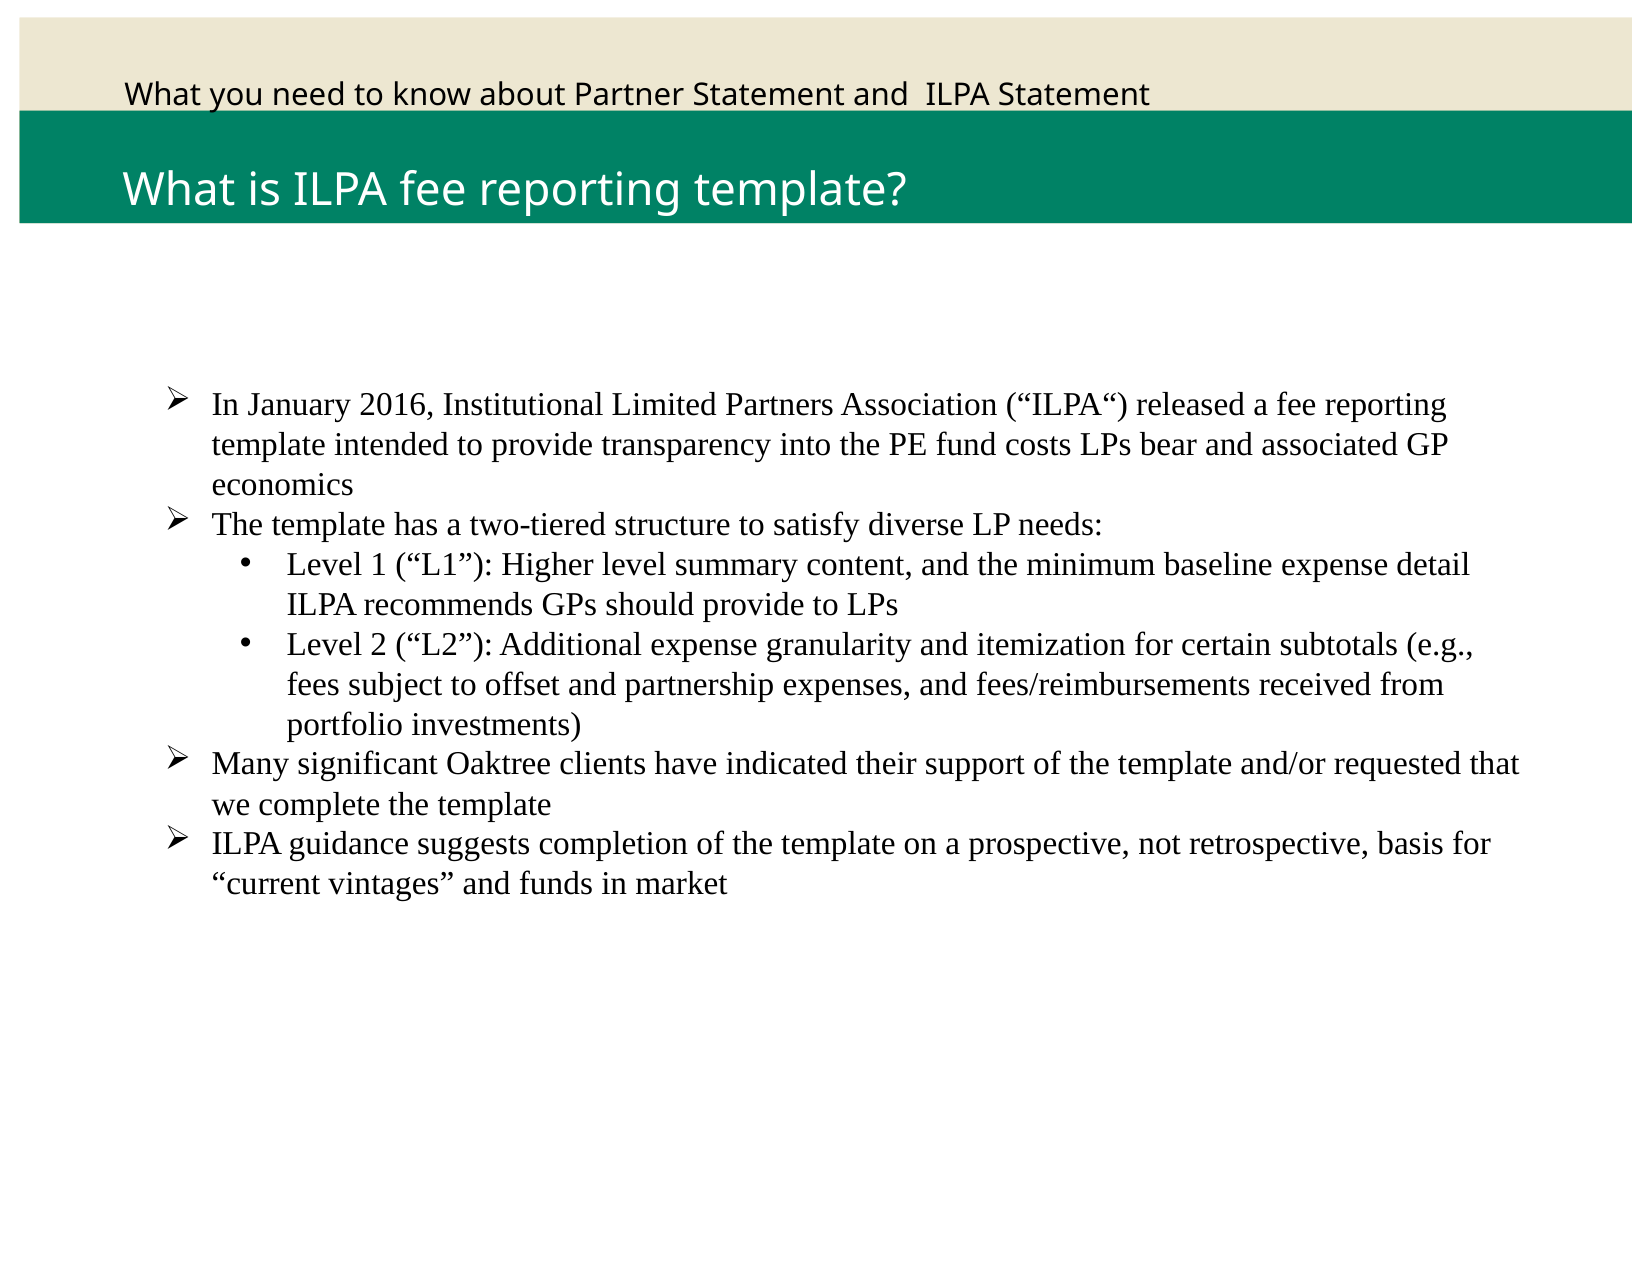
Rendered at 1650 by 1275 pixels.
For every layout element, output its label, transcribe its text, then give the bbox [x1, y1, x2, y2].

title What is ILPA fee reporting template? [105, 142, 1591, 231]
text_box In January 2016, Institutional Limited Partners Association (“ILPA“) released a fee reporting template intended to provide transparency into the PE fund costs LPs bear and associated GP economics The template has a two-tiered structure to satisfy diverse LP needs: Level 1 (“L1”): Higher level summary content, and the minimum baseline expense detail ILPA recommends GPs should provide to LPs Level 2 (“L2”): Additional expense granularity and itemization for certain subtotals (e.g., fees subject to offset and partnership expenses, and fees/reimbursements received from portfolio investments) Many significant Oaktree clients have indicated their support of the template and/or requested that we complete the template ILPA guidance suggests completion of the template on a prospective, not retrospective, basis for “current vintages” and funds in market Fundraising PM provided to prospective clients Legal receives and reviews required documents Day of Closing – compliance sends confirmation to client [75, 374, 1538, 1179]
